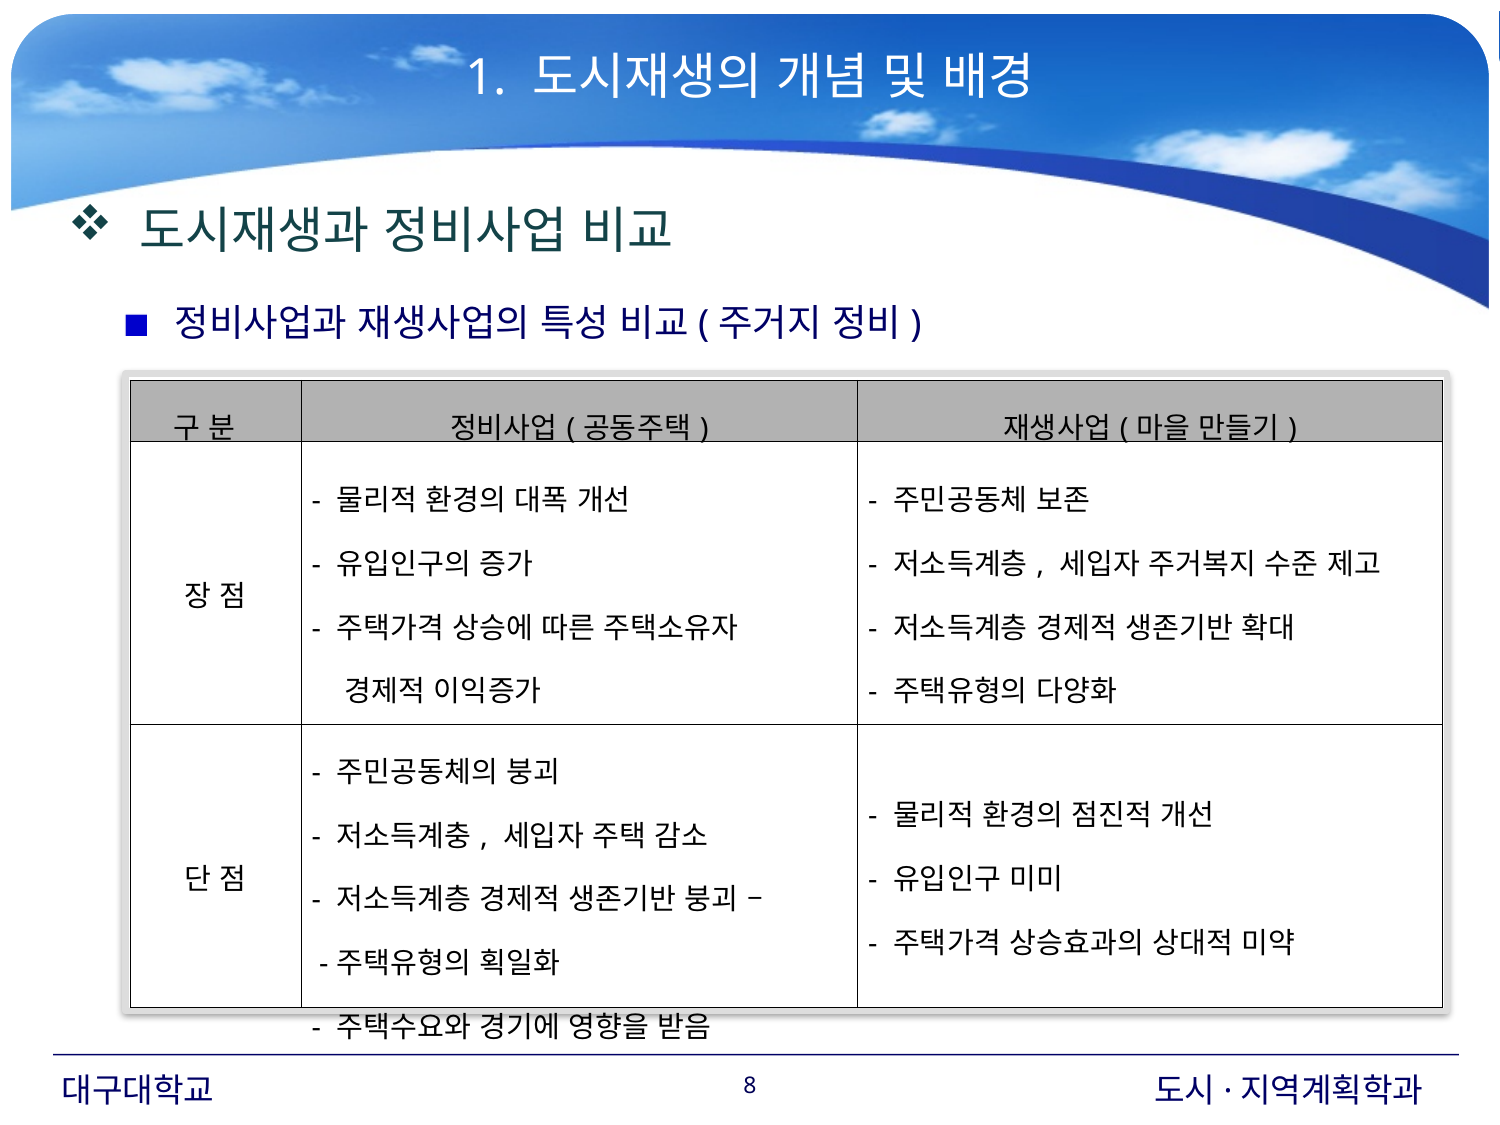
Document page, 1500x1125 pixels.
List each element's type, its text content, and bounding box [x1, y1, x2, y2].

table_header 구 분 [131, 381, 301, 441]
text_box 1. 도시재생의 개념 및 배경 [0, 75, 1500, 138]
table_cell - 주민공동체 보존 - 저소득계층, 세입자 주거복지 수준 제고 - 저소득계층 경제적 생존기반 확대 - 주택유형의 다양화 [858, 442, 1442, 724]
table_cell - 주민공동체의 붕괴 - 저소득계충, 세입자 주택 감소 - 저소득계층 경제적 생존기반 붕괴 – -주택유형의 획일화 - 주택수요와 경기에 영향을 받음 [302, 725, 857, 1007]
table_cell - 물리적 환경의 점진적 개선 - 유입인구 미미 - 주택가격 상승효과의 상대적 미약 [858, 725, 1442, 1007]
text_box 도시재생과 정비사업 비교 [53, 191, 1446, 267]
table_cell 단 점 [131, 725, 301, 1007]
table_cell - 물리적 환경의 대폭 개선 - 유입인구의 증가 - 주택가격 상승에 따른 주택소유자 경제적 이익증가 [302, 442, 857, 724]
table_header 정비사업(공동주택) [302, 381, 857, 441]
table_cell 장 점 [131, 442, 301, 724]
text_box [122, 370, 1450, 1014]
text_box 정비사업과 재생사업의 특성 비교(주거지 정비) [105, 292, 937, 352]
table_header 재생사업(마을 만들기) [858, 381, 1442, 441]
picture [12, 138, 1488, 317]
picture [119, 308, 147, 336]
text_box [0, 0, 1500, 75]
